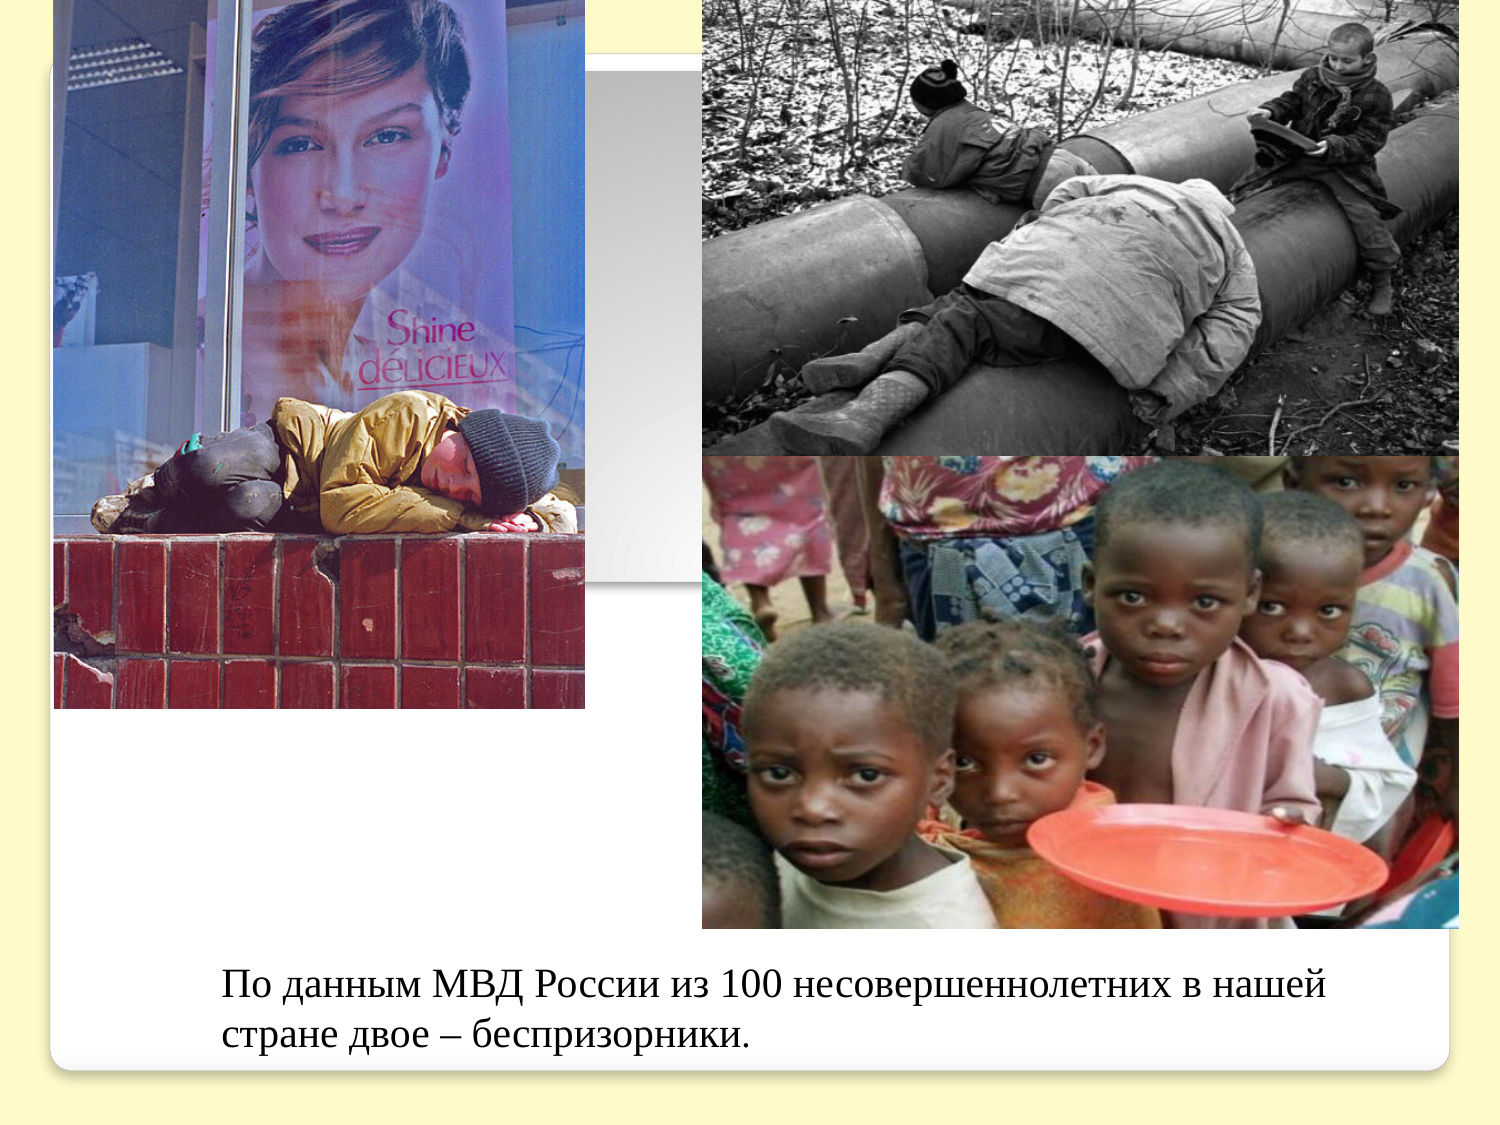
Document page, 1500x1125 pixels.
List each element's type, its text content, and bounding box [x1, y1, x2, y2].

text_box По данным МВД России из 100 несовершеннолетних в нашей стране двое – беспризорники. [206, 952, 1376, 1059]
picture [52, 0, 585, 710]
picture [702, 0, 1460, 929]
